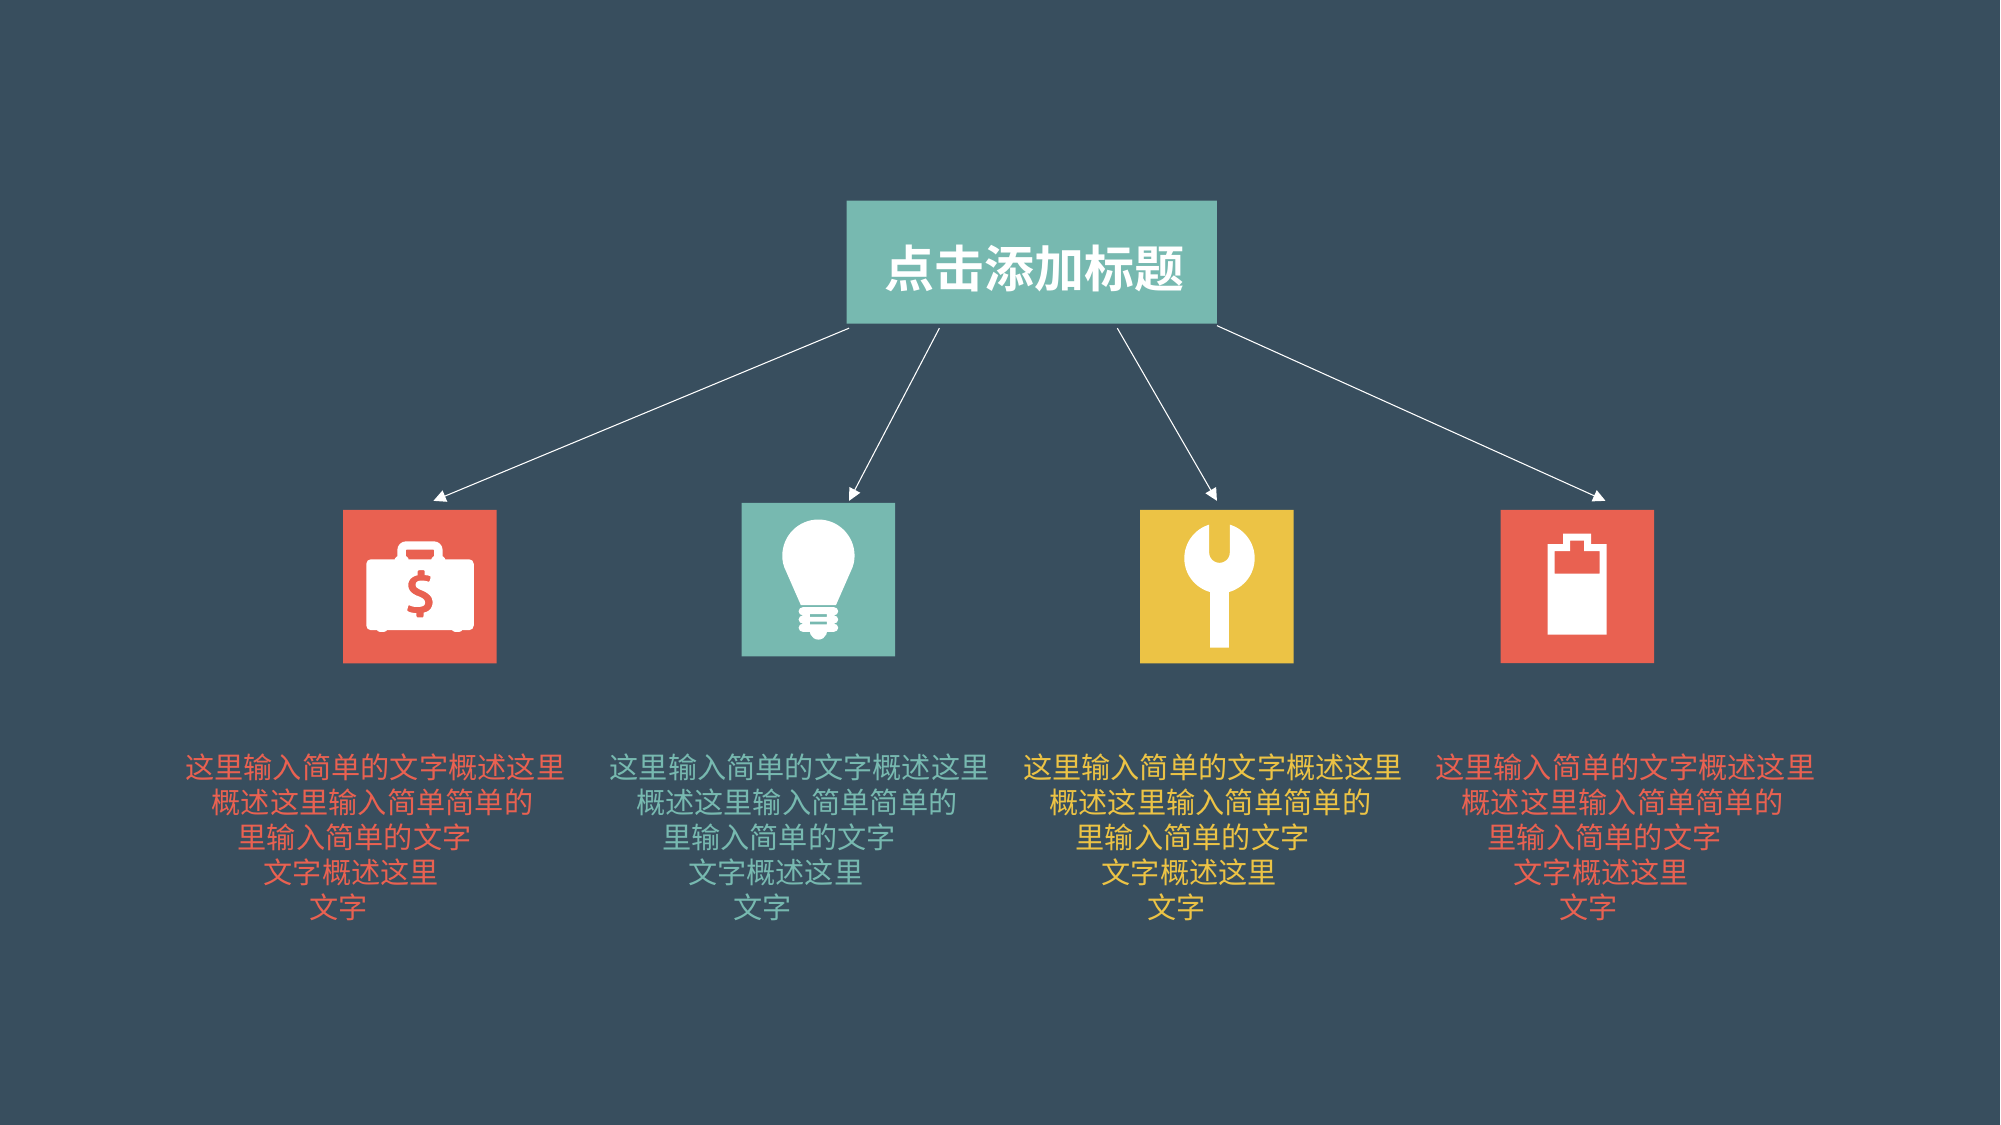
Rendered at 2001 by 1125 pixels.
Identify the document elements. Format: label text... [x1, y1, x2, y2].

text_box 这里输入简单的文字概述这里 概述这里输入简单简单的 里输入简单的文字 文字概述这里 文字 [1008, 742, 1420, 932]
text_box 这里输入简单的文字概述这里 概述这里输入简单简单的 里输入简单的文字 文字概述这里 文字 [170, 742, 588, 932]
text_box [1216, 325, 1606, 501]
text_box [741, 502, 896, 657]
text_box 点击添加标题 [853, 200, 1215, 306]
text_box [1547, 533, 1607, 635]
text_box [846, 200, 1218, 325]
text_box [1117, 328, 1217, 501]
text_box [433, 328, 849, 501]
text_box [1184, 524, 1255, 648]
text_box [365, 540, 475, 633]
text_box [1500, 509, 1655, 664]
text_box [781, 518, 856, 641]
text_box 这里输入简单的文字概述这里 概述这里输入简单简单的 里输入简单的文字 文字概述这里 文字 [1420, 741, 1838, 932]
text_box 这里输入简单的文字概述这里 概述这里输入简单简单的 里输入简单的文字 文字概述这里 文字 [594, 742, 1008, 932]
text_box [342, 509, 498, 664]
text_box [849, 328, 940, 501]
text_box [1139, 509, 1295, 664]
